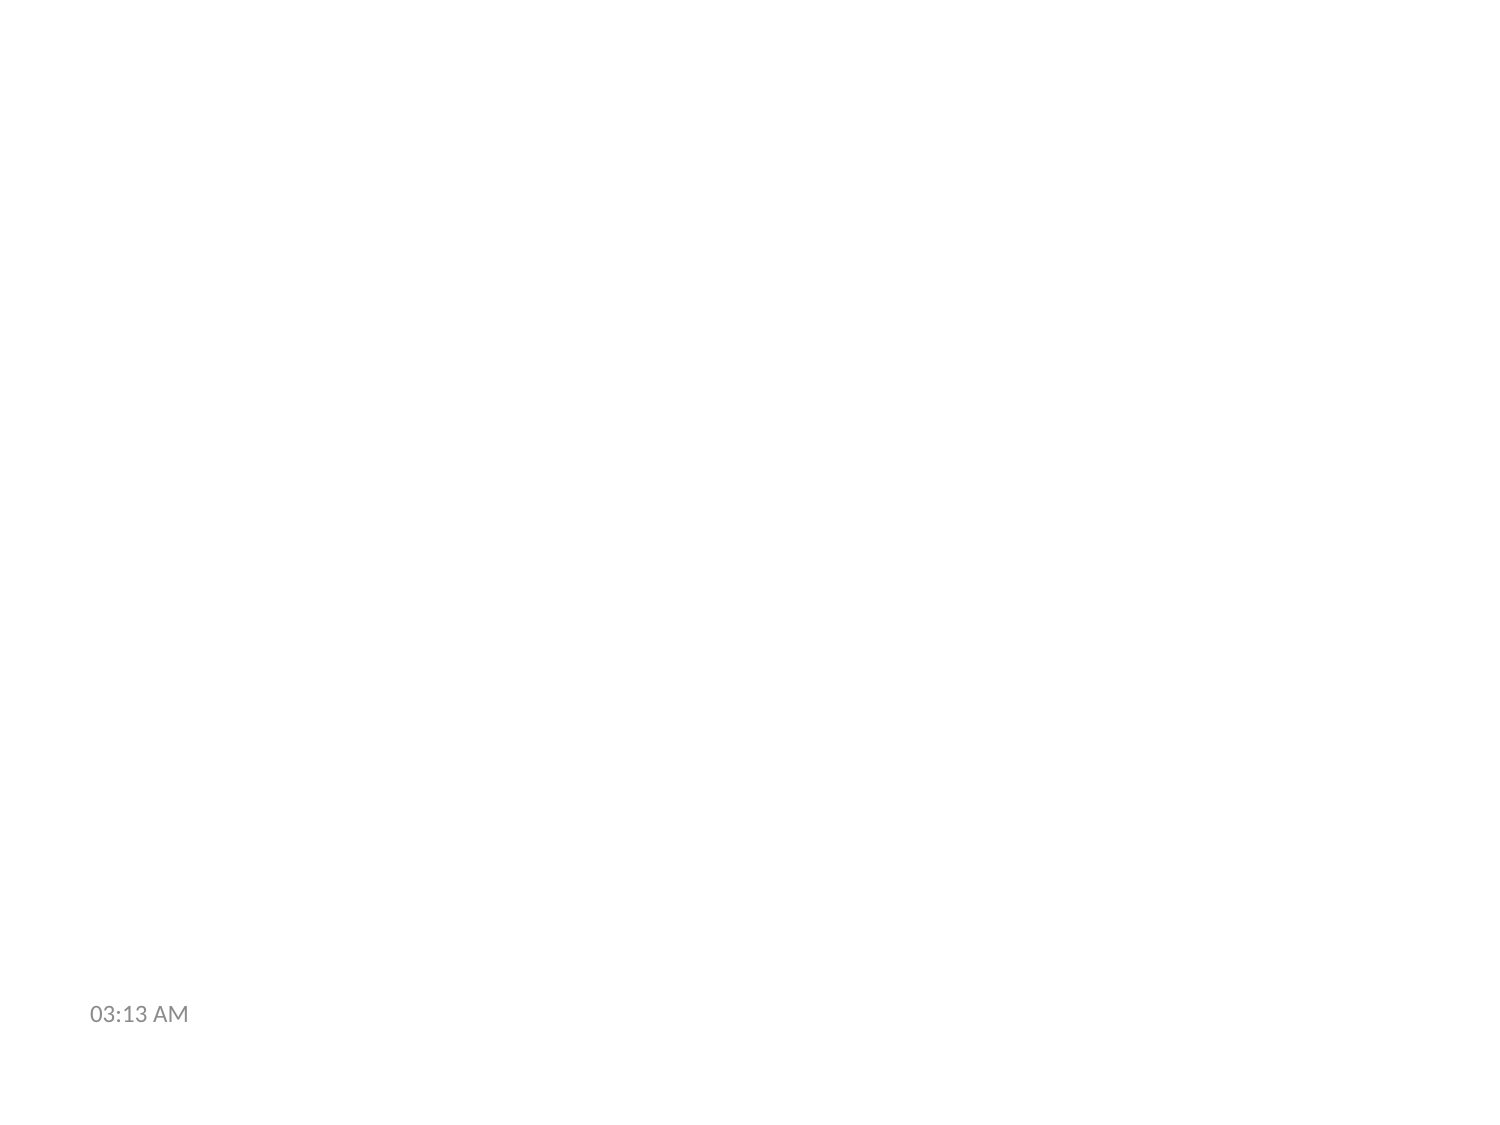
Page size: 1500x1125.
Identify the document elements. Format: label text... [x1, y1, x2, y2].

text_box 3:35 PM [75, 982, 425, 1043]
